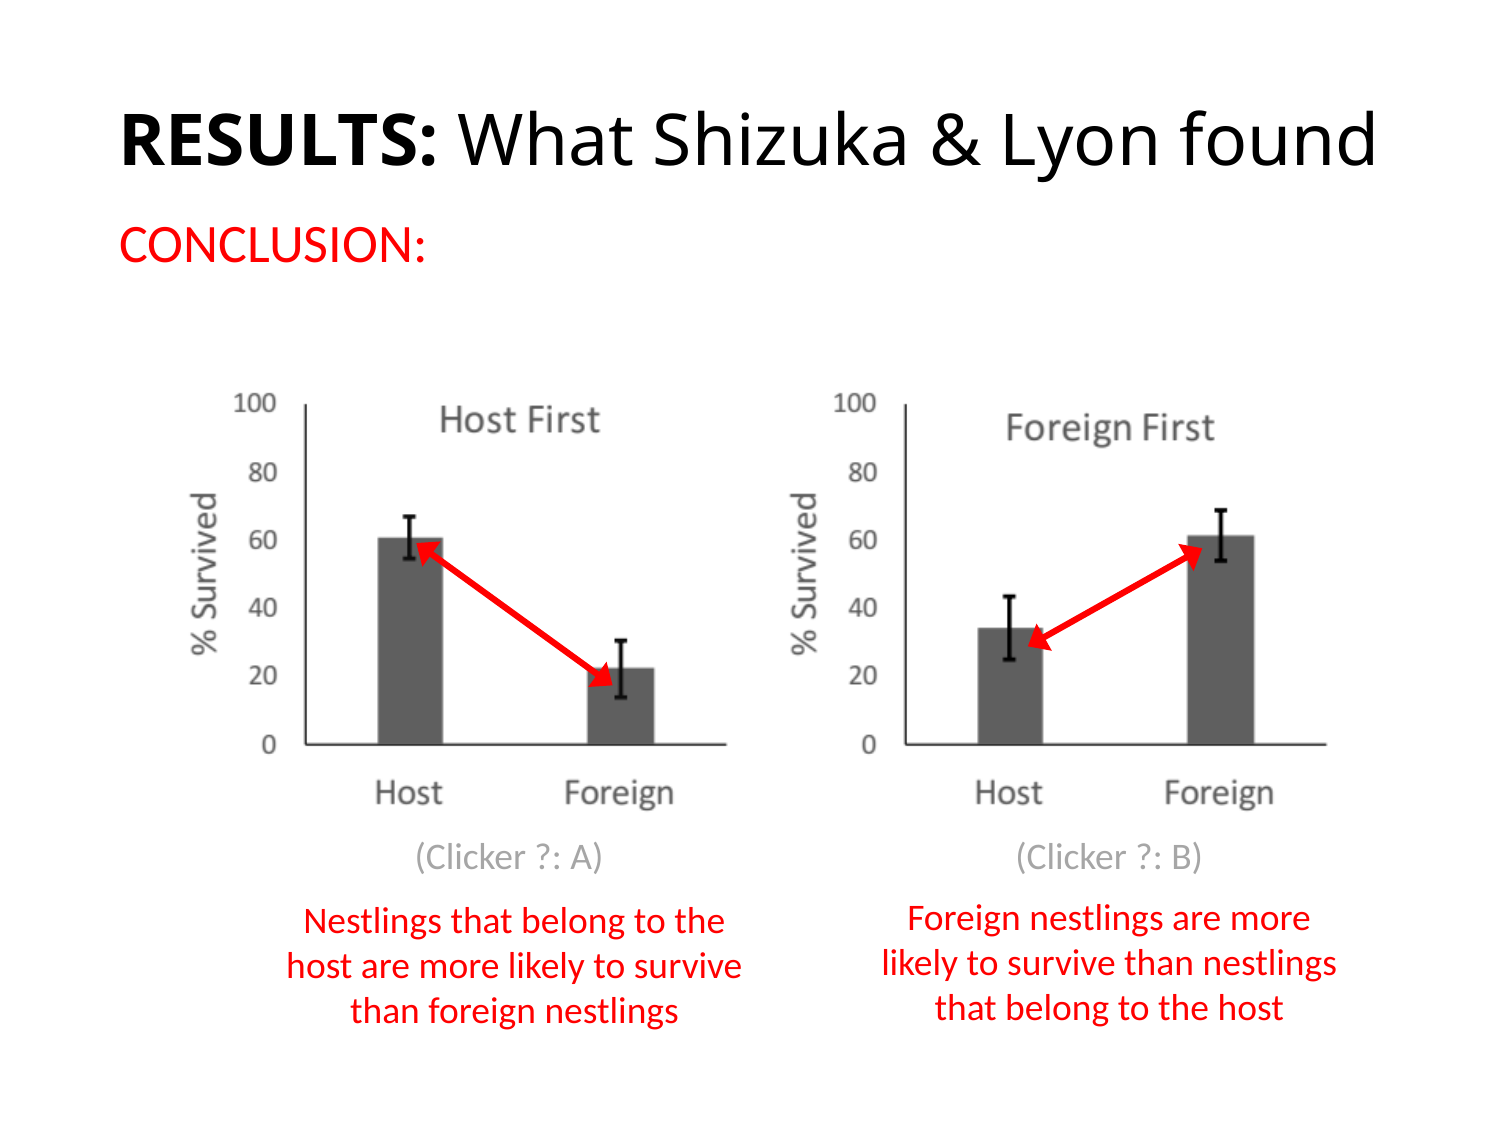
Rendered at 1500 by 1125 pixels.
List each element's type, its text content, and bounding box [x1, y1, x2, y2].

text_box (Clicker ?: B) [1000, 825, 1219, 885]
text_box CONCLUSION: Parents can recognize foreign chicks in their nest based on cues learned from their first-hatched chicks. [63, 200, 1458, 346]
title RESULTS: What Shizuka & Lyon found [103, 59, 1397, 200]
text_box Nestlings that belong to the host are more likely to survive than foreign nestlings [268, 888, 761, 1039]
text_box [149, 376, 1350, 825]
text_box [416, 543, 613, 686]
text_box (Clicker ?: A) [399, 825, 619, 885]
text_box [1027, 548, 1203, 647]
text_box Foreign nestlings are more likely to survive than nestlings that belong to the host [863, 885, 1355, 1036]
